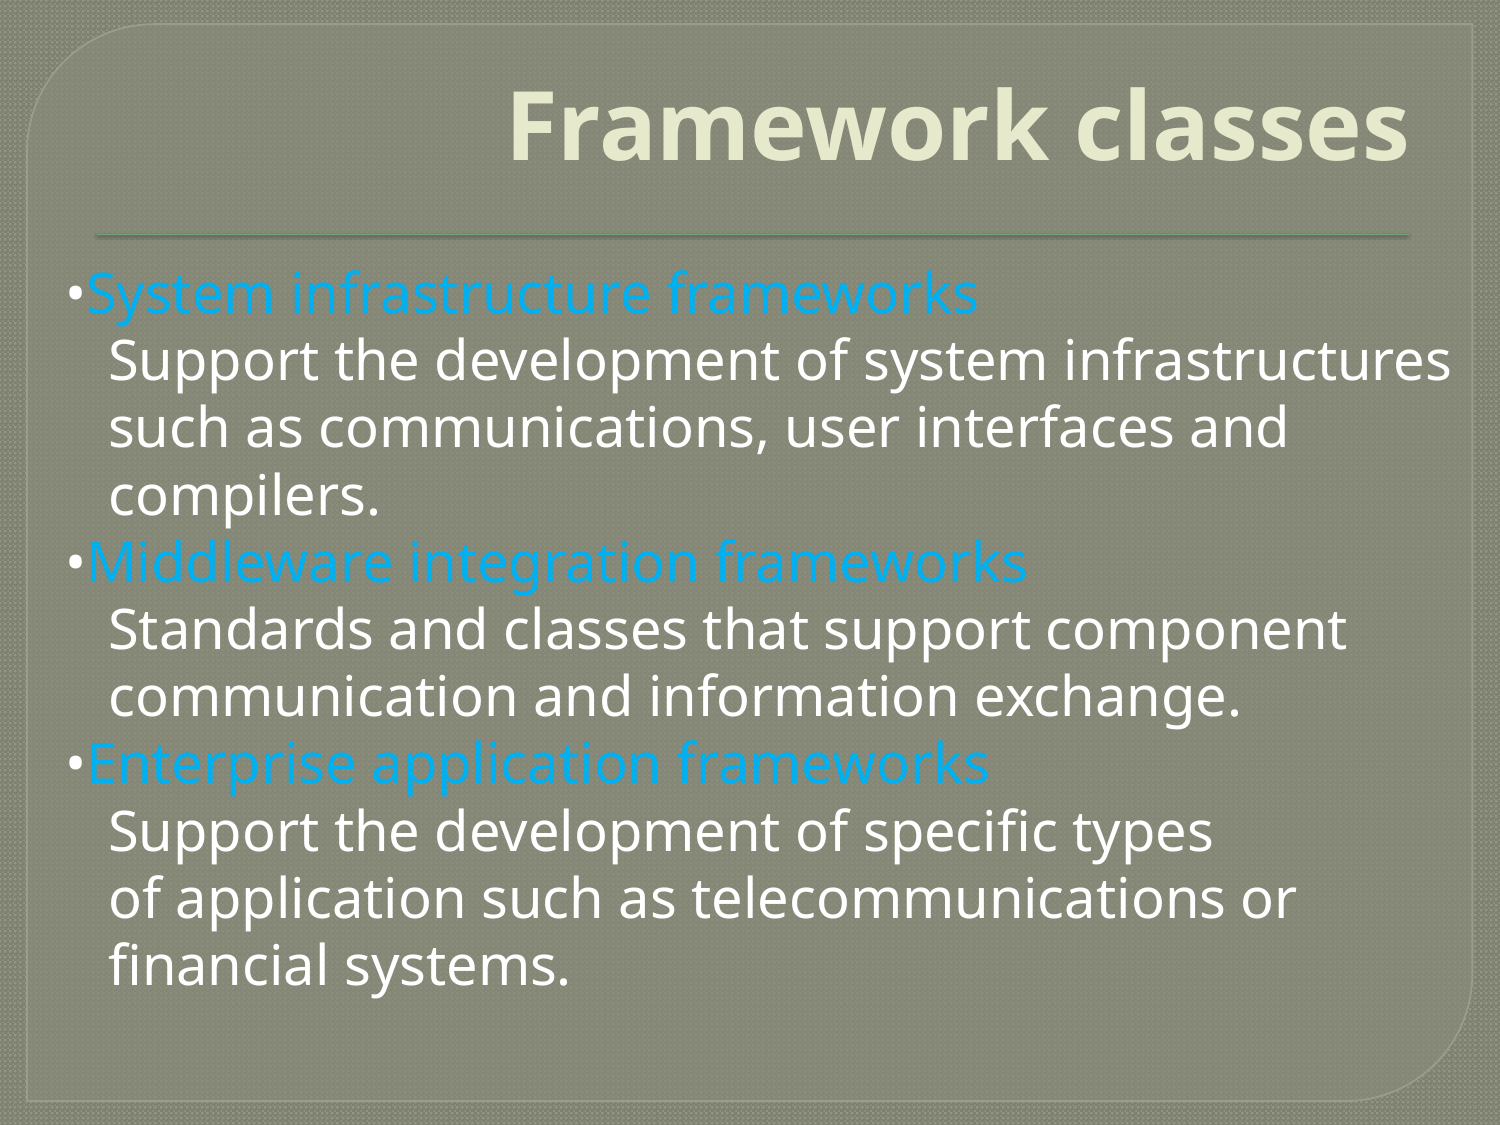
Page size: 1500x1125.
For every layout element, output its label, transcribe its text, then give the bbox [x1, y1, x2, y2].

list •System infrastructure frameworks Support the development of system infrastructures such as communications, user interfaces and compilers. •Middleware integration frameworks Standards and classes that support component communication and information exchange. •Enterprise application frameworks Support the development of specific types of application such as telecommunications or financial systems. [49, 249, 1476, 1013]
title Framework classes [75, 0, 1425, 188]
